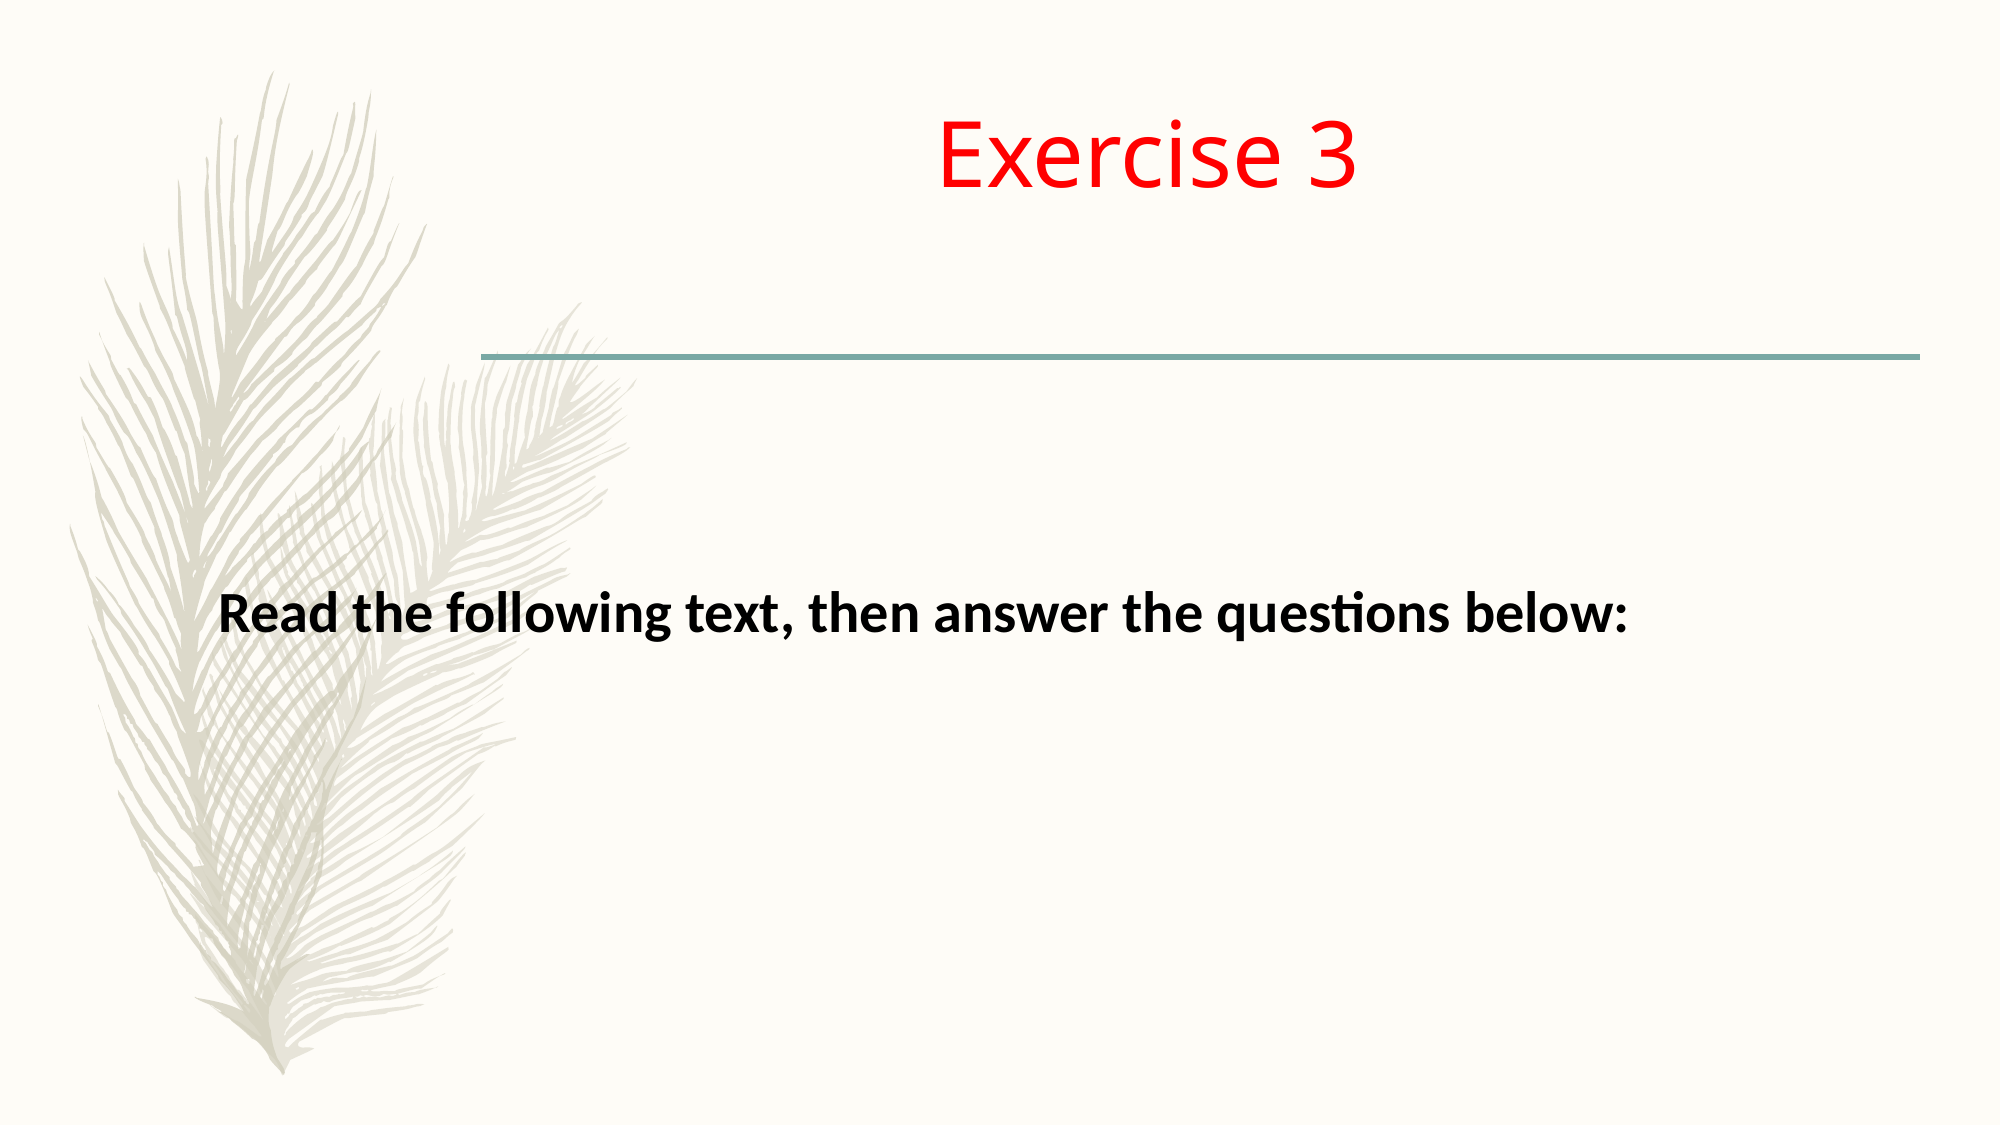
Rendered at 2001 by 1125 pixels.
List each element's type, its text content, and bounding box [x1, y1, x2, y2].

title Exercise 3 [428, 93, 1868, 350]
text_box Read the following text, then answer the questions below: [203, 566, 1868, 652]
